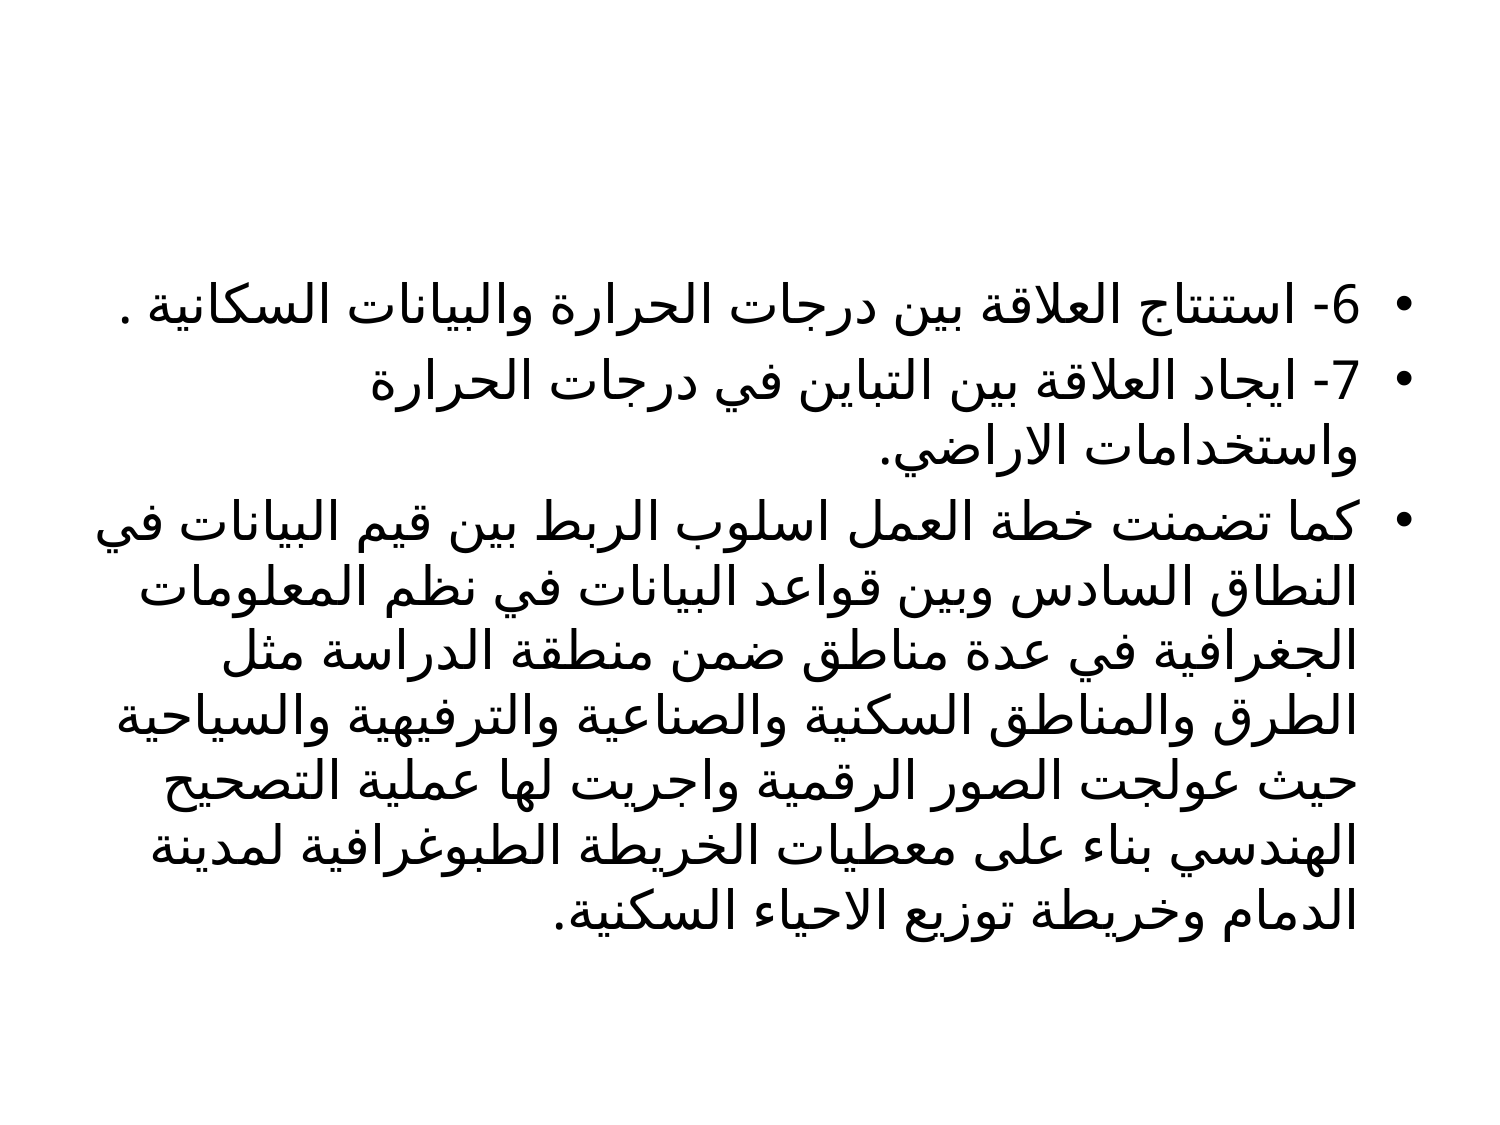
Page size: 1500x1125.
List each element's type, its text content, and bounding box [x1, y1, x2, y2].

list 6- استنتاج العلاقة بين درجات الحرارة والبيانات السكانية . 7- ايجاد العلاقة بين التباين في درجات الحرارة واستخدامات الاراضي. كما تضمنت خطة العمل اسلوب الربط بين قيم البيانات في النطاق السادس وبين قواعد البيانات في نظم المعلومات الجغرافية في عدة مناطق ضمن منطقة الدراسة مثل الطرق والمناطق السكنية والصناعية والترفيهية والسياحية حيث عولجت الصور الرقمية واجريت لها عملية التصحيح الهندسي بناء على معطيات الخريطة الطبوغرافية لمدينة الدمام وخريطة توزيع الاحياء السكنية. [75, 262, 1425, 1005]
